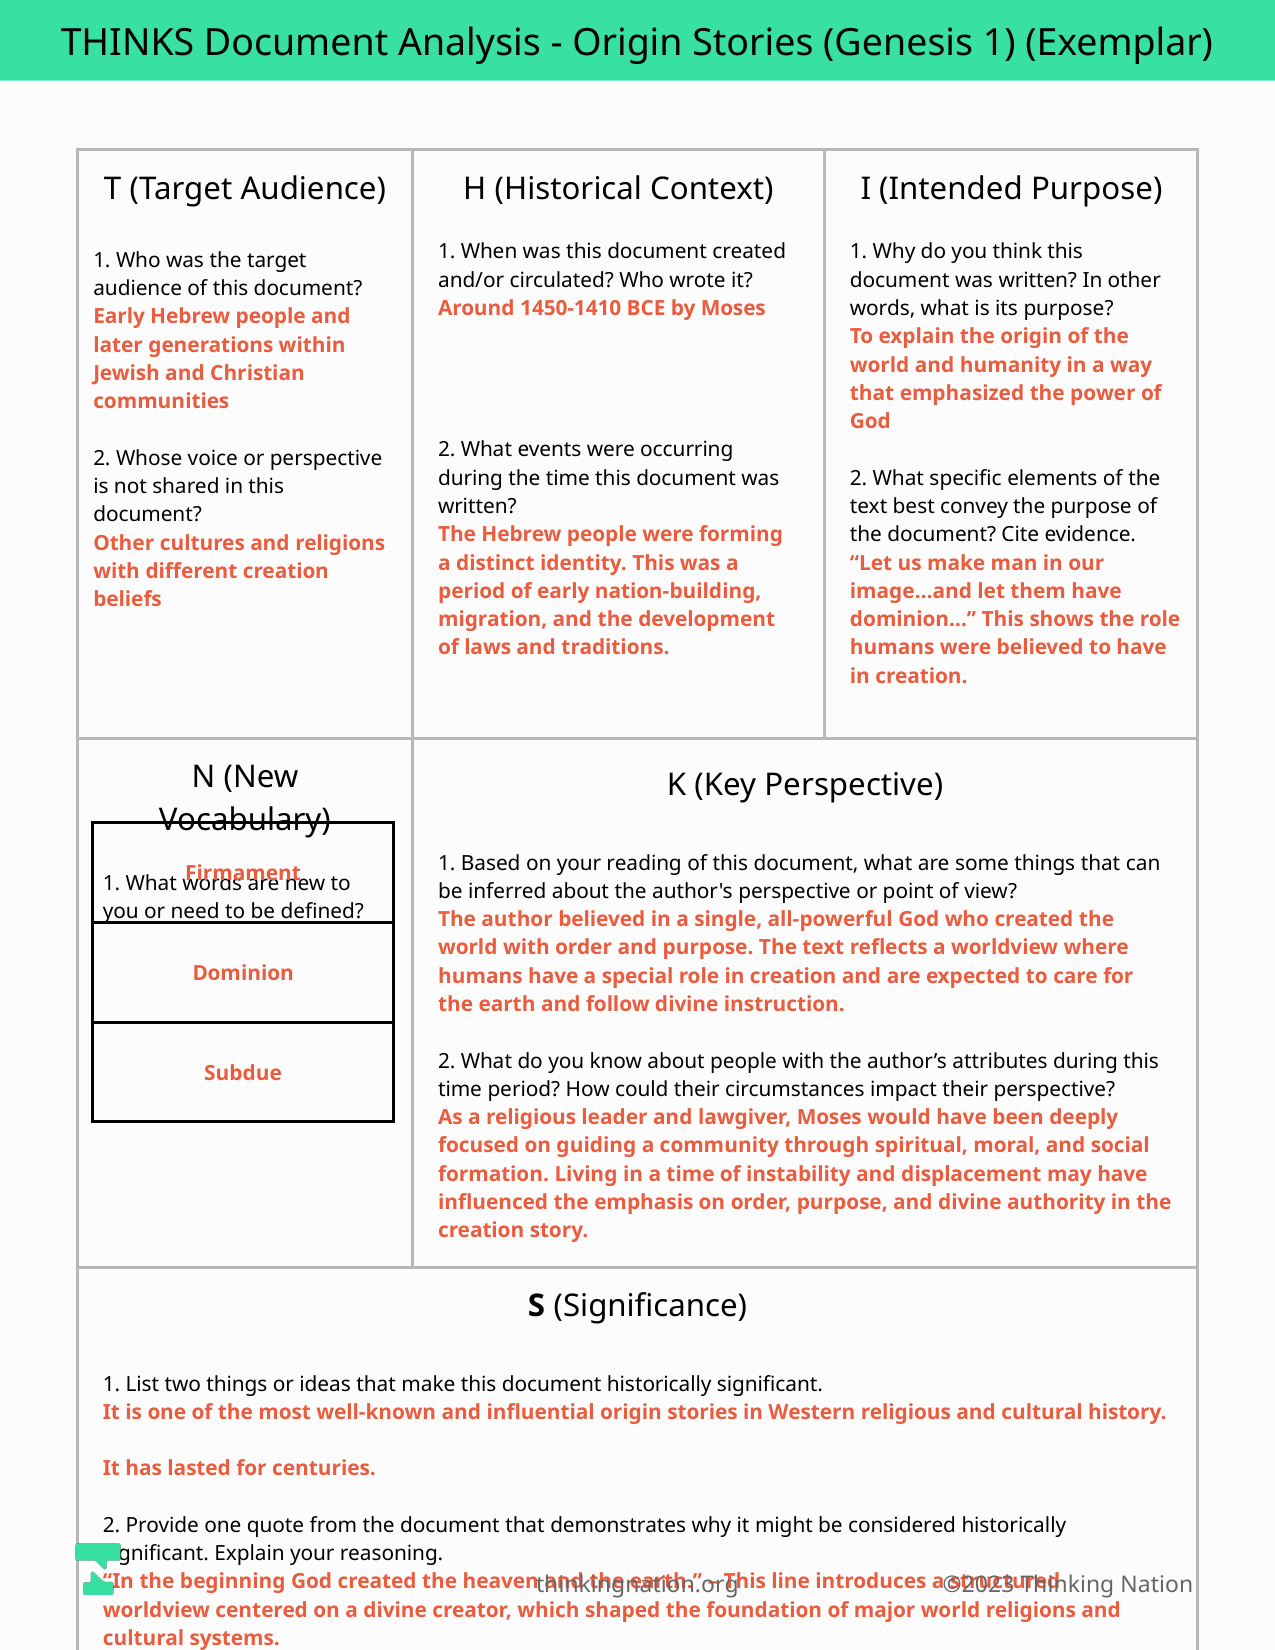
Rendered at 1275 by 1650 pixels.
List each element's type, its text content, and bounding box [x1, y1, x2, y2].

table_header I (Intended Purpose) 1. Why do you think this document was written? In other words, what is its purpose? To explain the origin of the world and humanity in a way that emphasized the power of God 2. What specific elements of the text best convey the purpose of the document? Cite evidence. “Let us make man in our image…and let them have dominion…” This shows the role humans were believed to have in creation. [826, 151, 1196, 737]
table_cell Subdue [94, 1024, 392, 1120]
picture [62, 1533, 134, 1605]
table_cell K (Key Perspective) 1. Based on your reading of this document, what are some things that can be inferred about the author's perspective or point of view? The author believed in a single, all-powerful God who created the world with order and purpose. The text reflects a worldview where humans have a special role in creation and are expected to care for the earth and follow divine instruction. 2. What do you know about people with the author’s attributes during this time period? How could their circumstances impact their perspective? As a religious leader and lawgiver, Moses would have been deeply focused on guiding a community through spiritual, moral, and social formation. Living in a time of instability and displacement may have influenced the emphasis on order, purpose, and divine authority in the creation story. [414, 740, 1196, 1266]
text_box ©2023 Thinking Nation [907, 1553, 1210, 1605]
table_header H (Historical Context) 1. When was this document created and/or circulated? Who wrote it? Around 1450-1410 BCE by Moses 2. What events were occurring during the time this document was written? The Hebrew people were forming a distinct identity. This was a period of early nation-building, migration, and the development of laws and traditions. [414, 151, 823, 737]
table_cell N (New Vocabulary) 1. What words are new to you or need to be defined? [79, 740, 411, 1266]
text_box thinkingnation.org [486, 1553, 789, 1605]
text_box THINKS Document Analysis - Origin Stories (Genesis 1) (Exemplar) [0, 0, 1275, 81]
table_cell Dominion [94, 924, 392, 1021]
table_cell S (Significance) 1. List two things or ideas that make this document historically significant. It is one of the most well-known and influential origin stories in Western religious and cultural history. It has lasted for centuries. 2. Provide one quote from the document that demonstrates why it might be considered historically significant. Explain your reasoning. “In the beginning God created the heaven and the earth.” – This line introduces a structured worldview centered on a divine creator, which shaped the foundation of major world religions and cultural systems. [79, 1269, 1196, 1650]
table_header Firmament [94, 824, 392, 921]
table_header T (Target Audience) 1. Who was the target audience of this document? Early Hebrew people and later generations within Jewish and Christian communities 2. Whose voice or perspective is not shared in this document? Other cultures and religions with different creation beliefs [79, 151, 411, 737]
